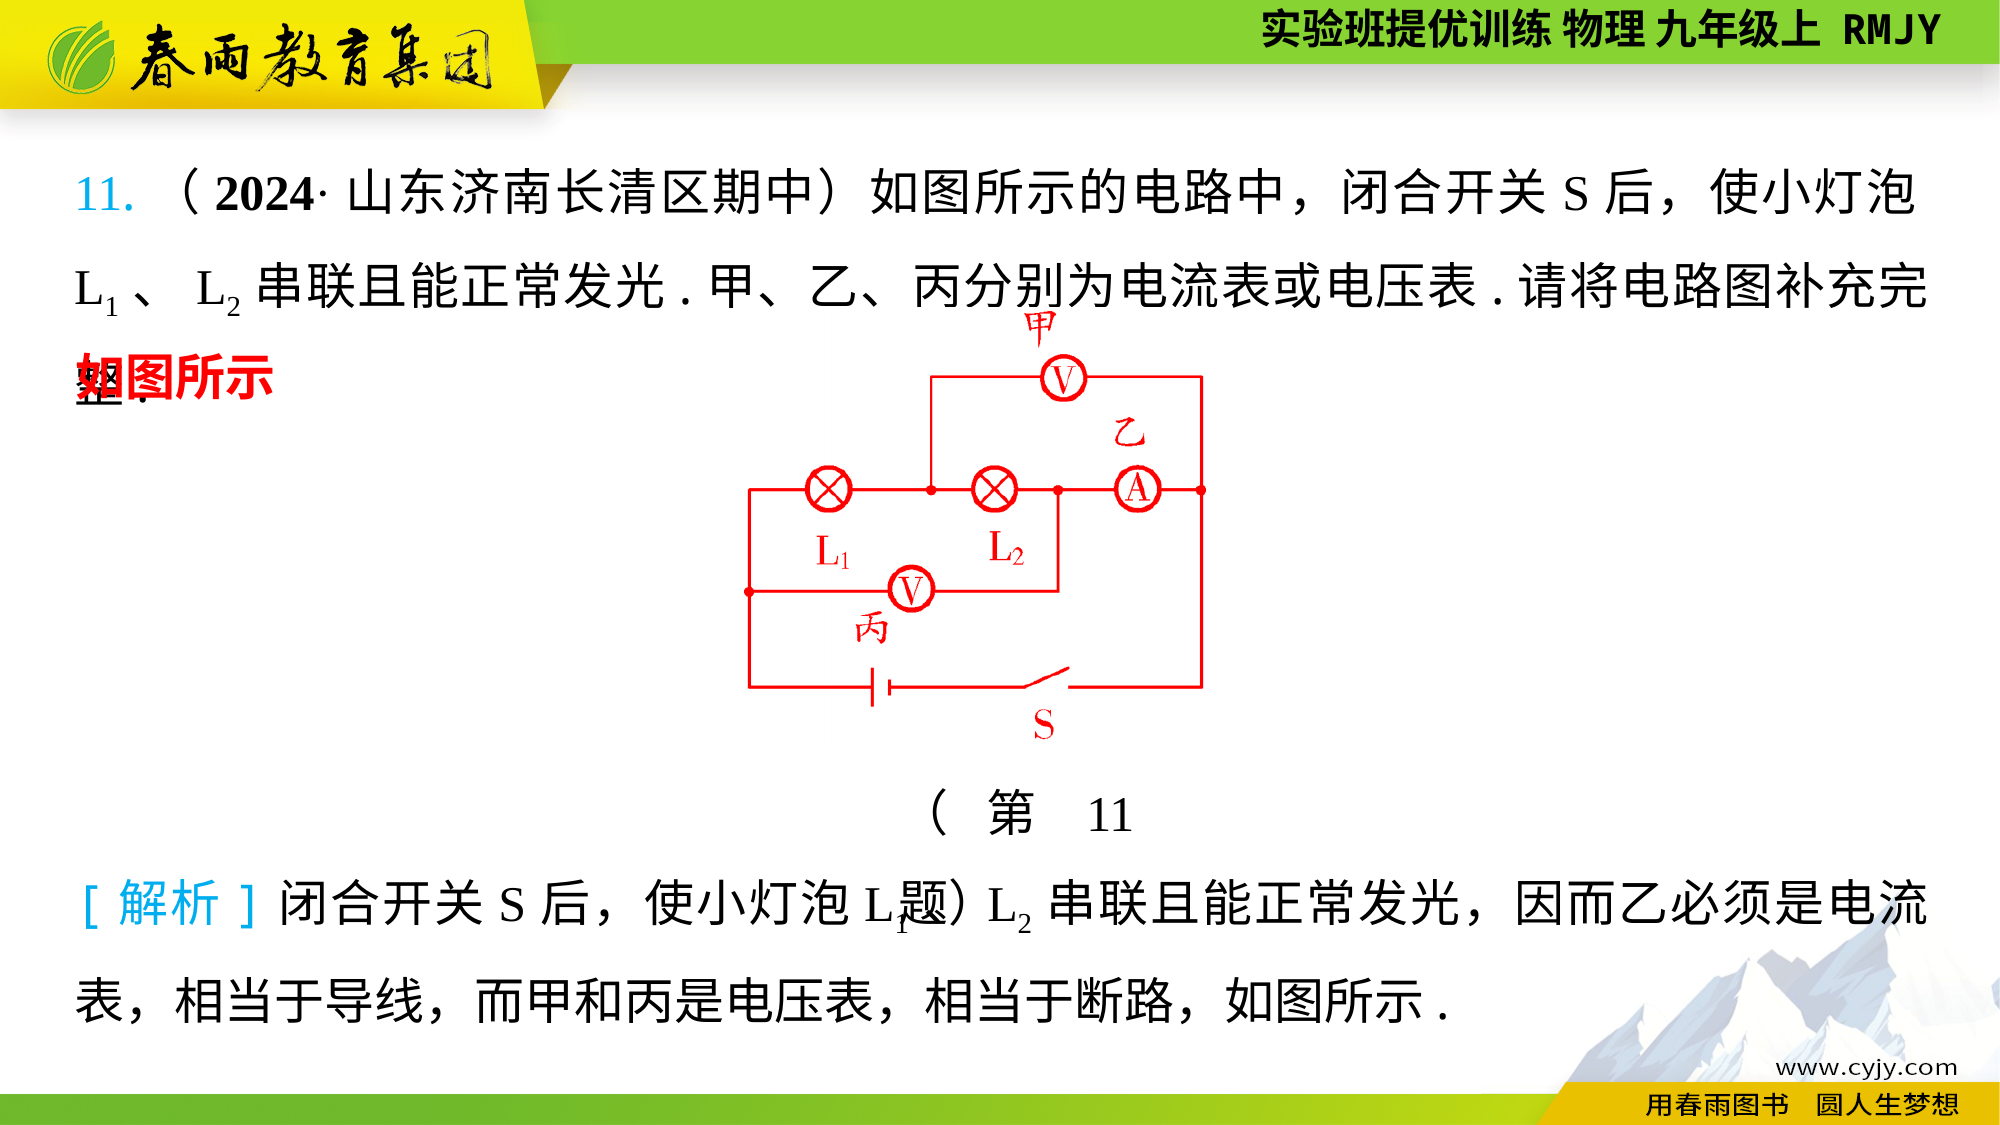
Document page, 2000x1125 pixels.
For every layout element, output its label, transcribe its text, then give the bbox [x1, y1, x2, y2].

picture [0, 0, 2000, 1125]
text_box [解析]闭合开关S后，使小灯泡L1、L2串联且能正常发光，因而乙必须是电流表，相当于导线，而甲和丙是电压表，相当于断路，如图所示. [59, 829, 1944, 1037]
list 11.（2024·山东济南长清区期中）如图所示的电路中，闭合开关S后，使小灯泡L1、L2串联且能正常发光.甲、乙、丙分别为电流表或电压表.请将电路图补充完整. [59, 122, 1944, 308]
text_box 如图所示 [60, 307, 291, 413]
text_box （第11题） [883, 761, 1161, 829]
